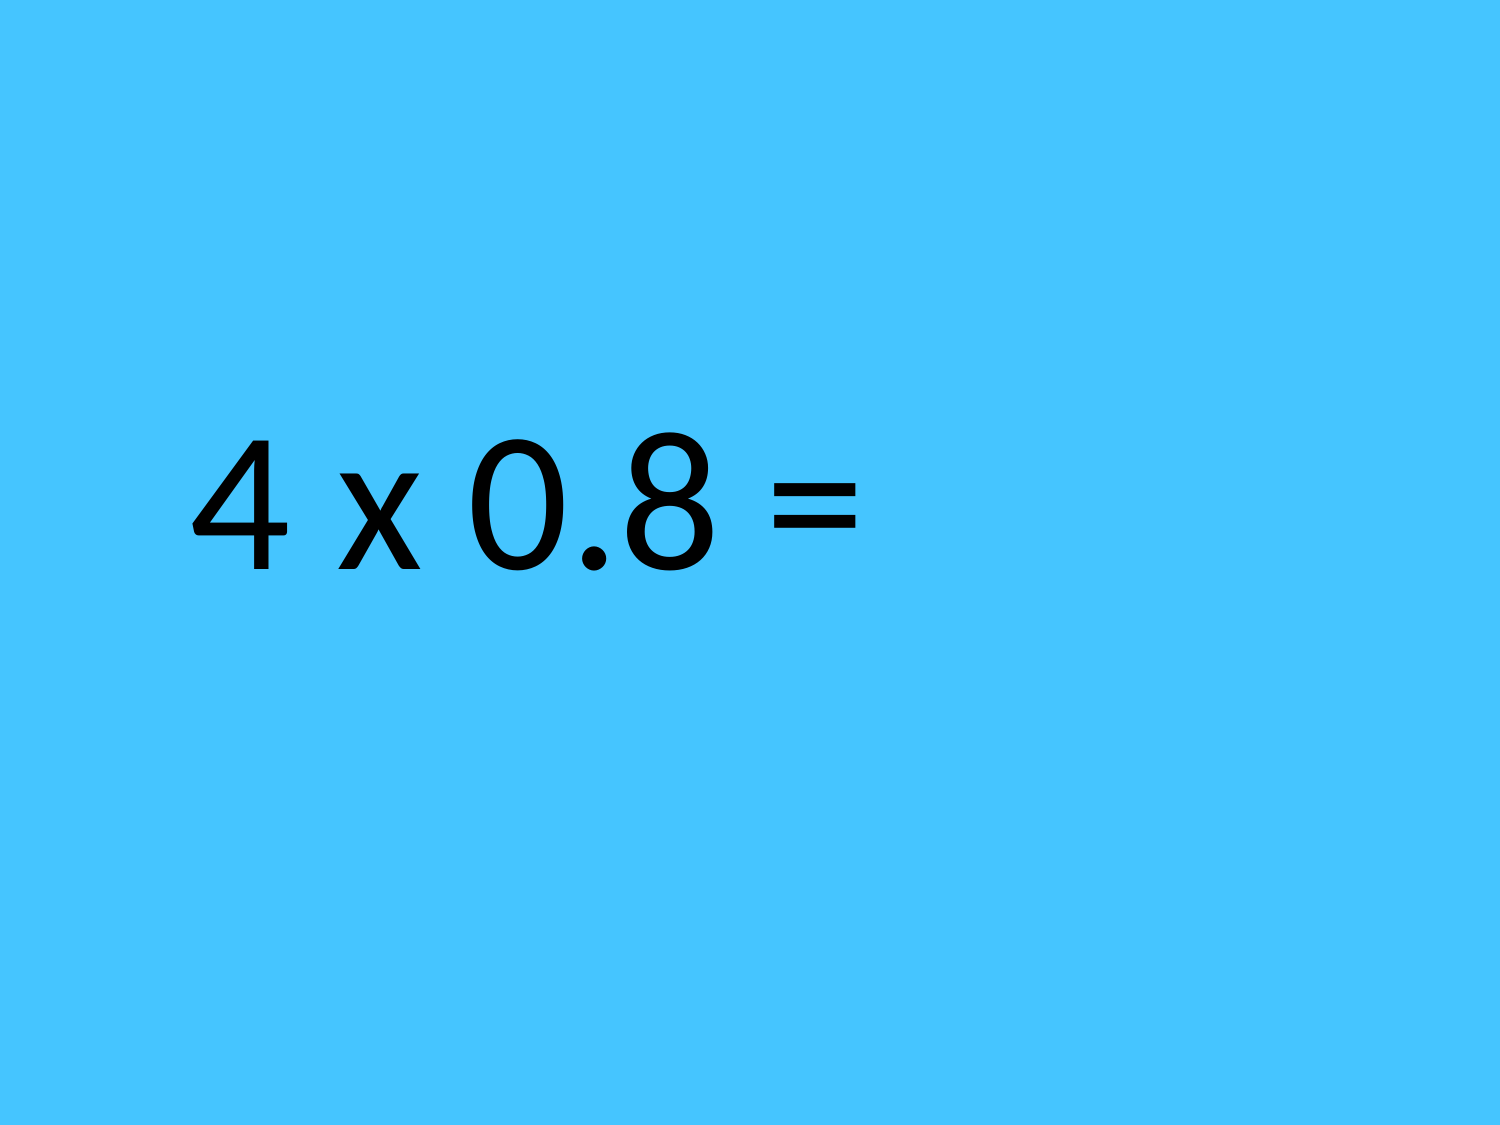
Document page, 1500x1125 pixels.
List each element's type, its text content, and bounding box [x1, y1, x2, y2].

text_box 4 x 0.8 = [174, 362, 1188, 618]
